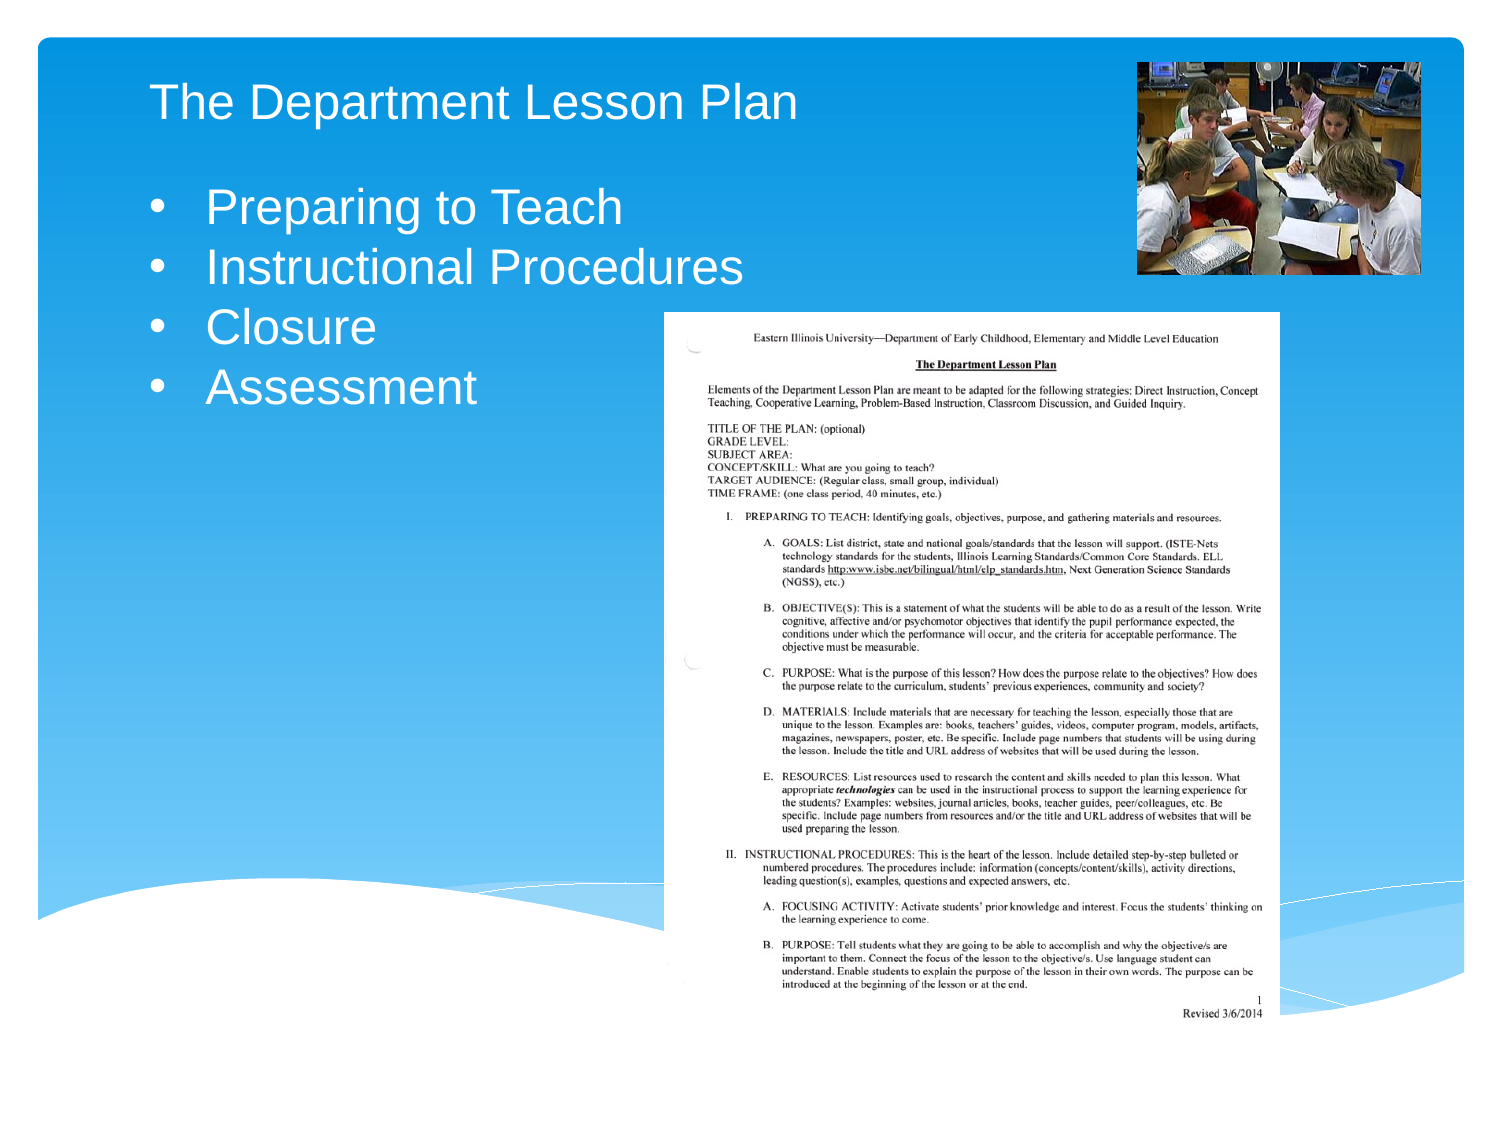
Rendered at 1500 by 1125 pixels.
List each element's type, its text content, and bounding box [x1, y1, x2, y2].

picture [1137, 63, 1422, 276]
text_box The Department Lesson Plan Preparing to Teach Instructional Procedures Closure Assessment [134, 62, 815, 483]
picture [664, 312, 1280, 1057]
